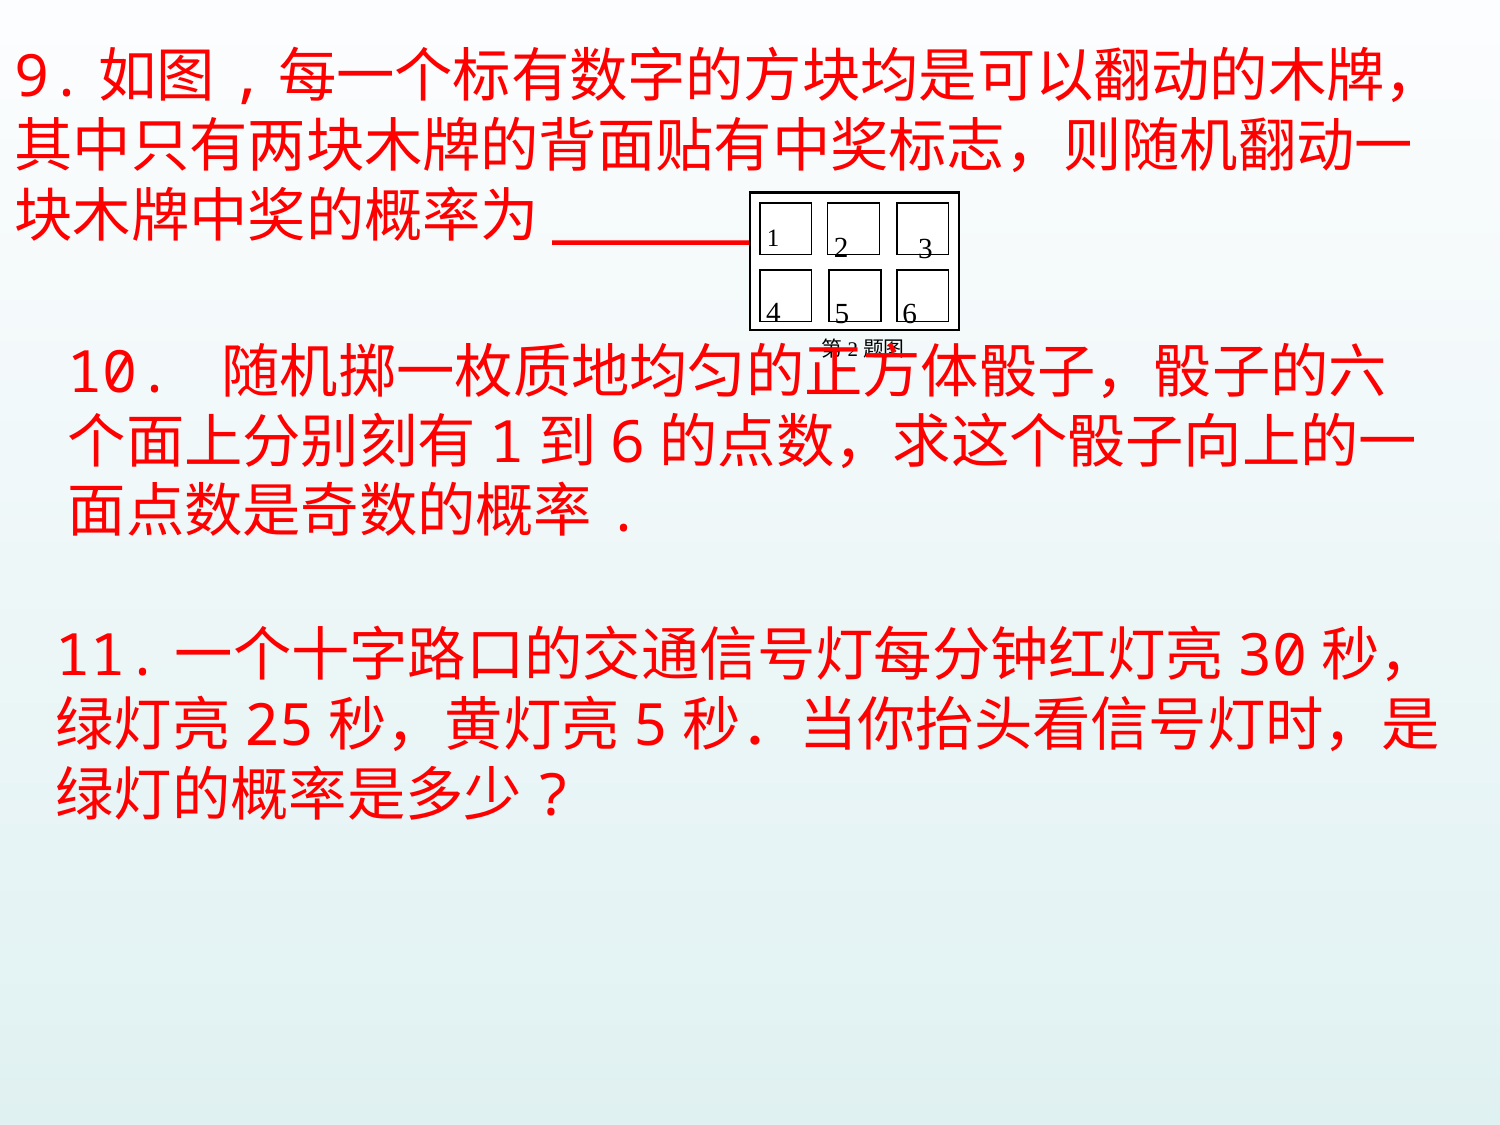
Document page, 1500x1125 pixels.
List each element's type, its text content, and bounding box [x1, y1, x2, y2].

text_box 9.如图,每一个标有数字的方块均是可以翻动的木牌，其中只有两块木牌的背面贴有中奖标志，则随机翻动一块木牌中奖的概率为_______. [0, 31, 1471, 256]
text_box 10. 随机掷一枚质地均匀的正方体骰子，骰子的六个面上分别刻有1到6的点数，求这个骰子向上的一面点数是奇数的概率. [53, 326, 1459, 551]
text_box 11.一个十字路口的交通信号灯每分钟红灯亮30秒，绿灯亮25秒，黄灯亮5秒．当你抬头看信号灯时，是绿灯的概率是多少? [41, 609, 1471, 835]
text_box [749, 184, 963, 398]
